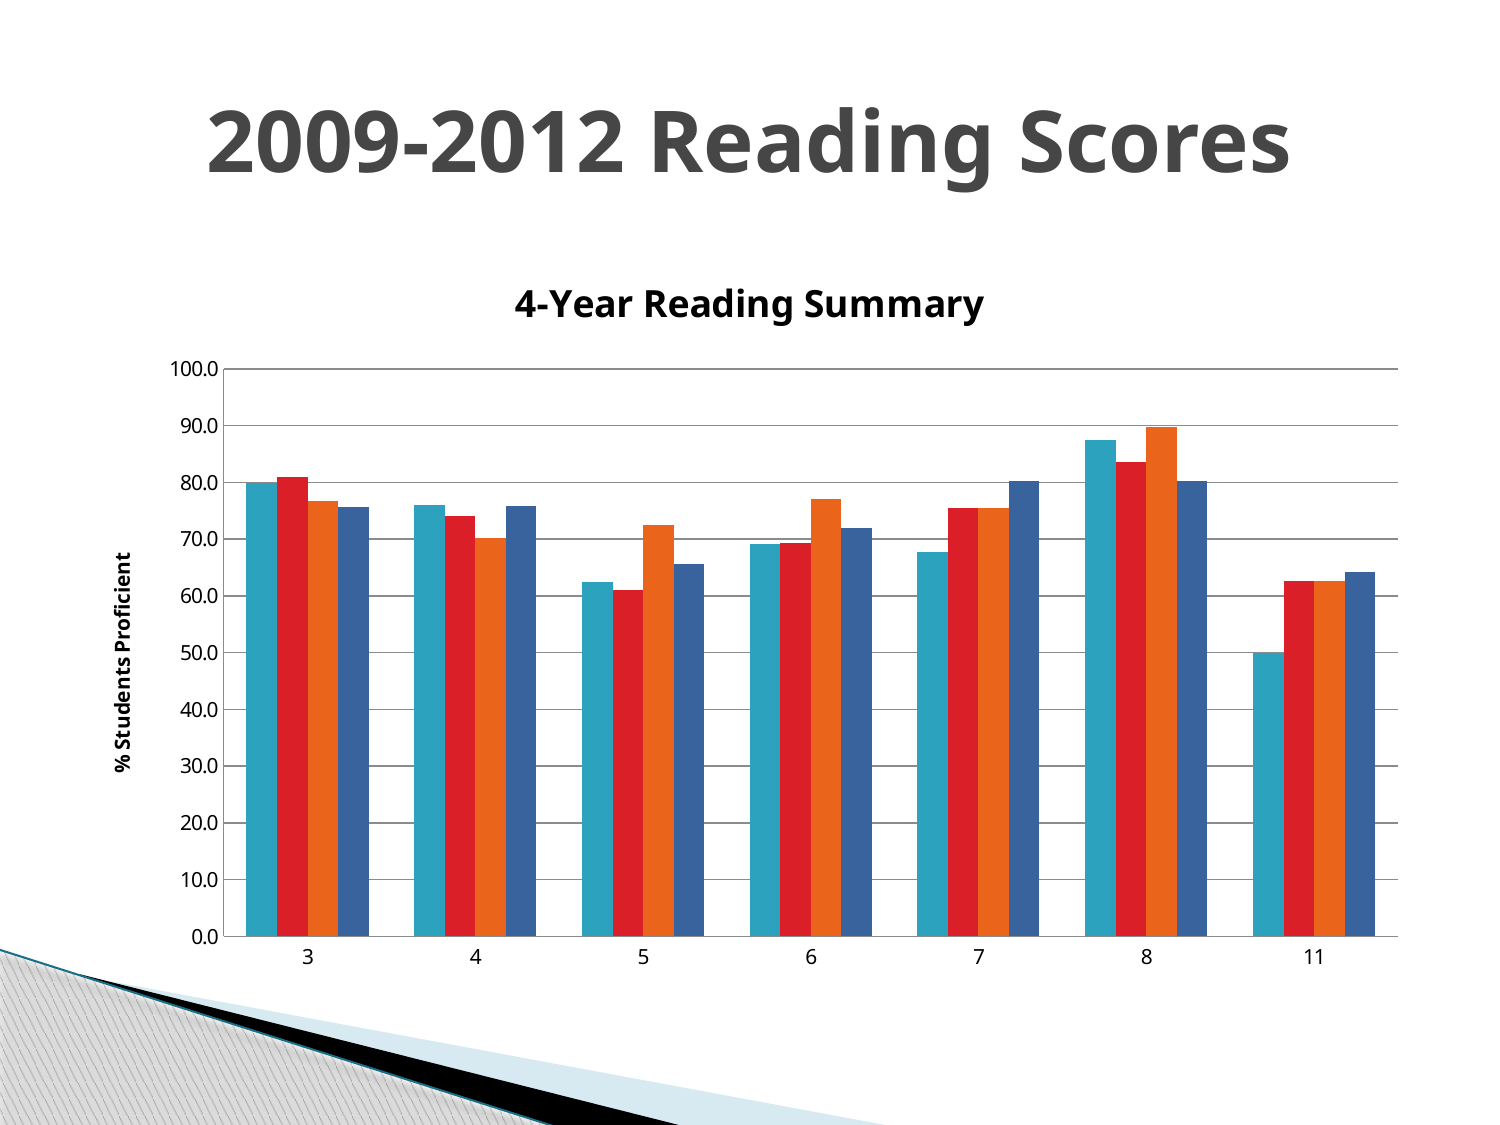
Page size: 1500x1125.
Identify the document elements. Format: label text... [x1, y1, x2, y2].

title 2009-2012 Reading Scores [75, 45, 1425, 233]
chart [74, 242, 1426, 986]
